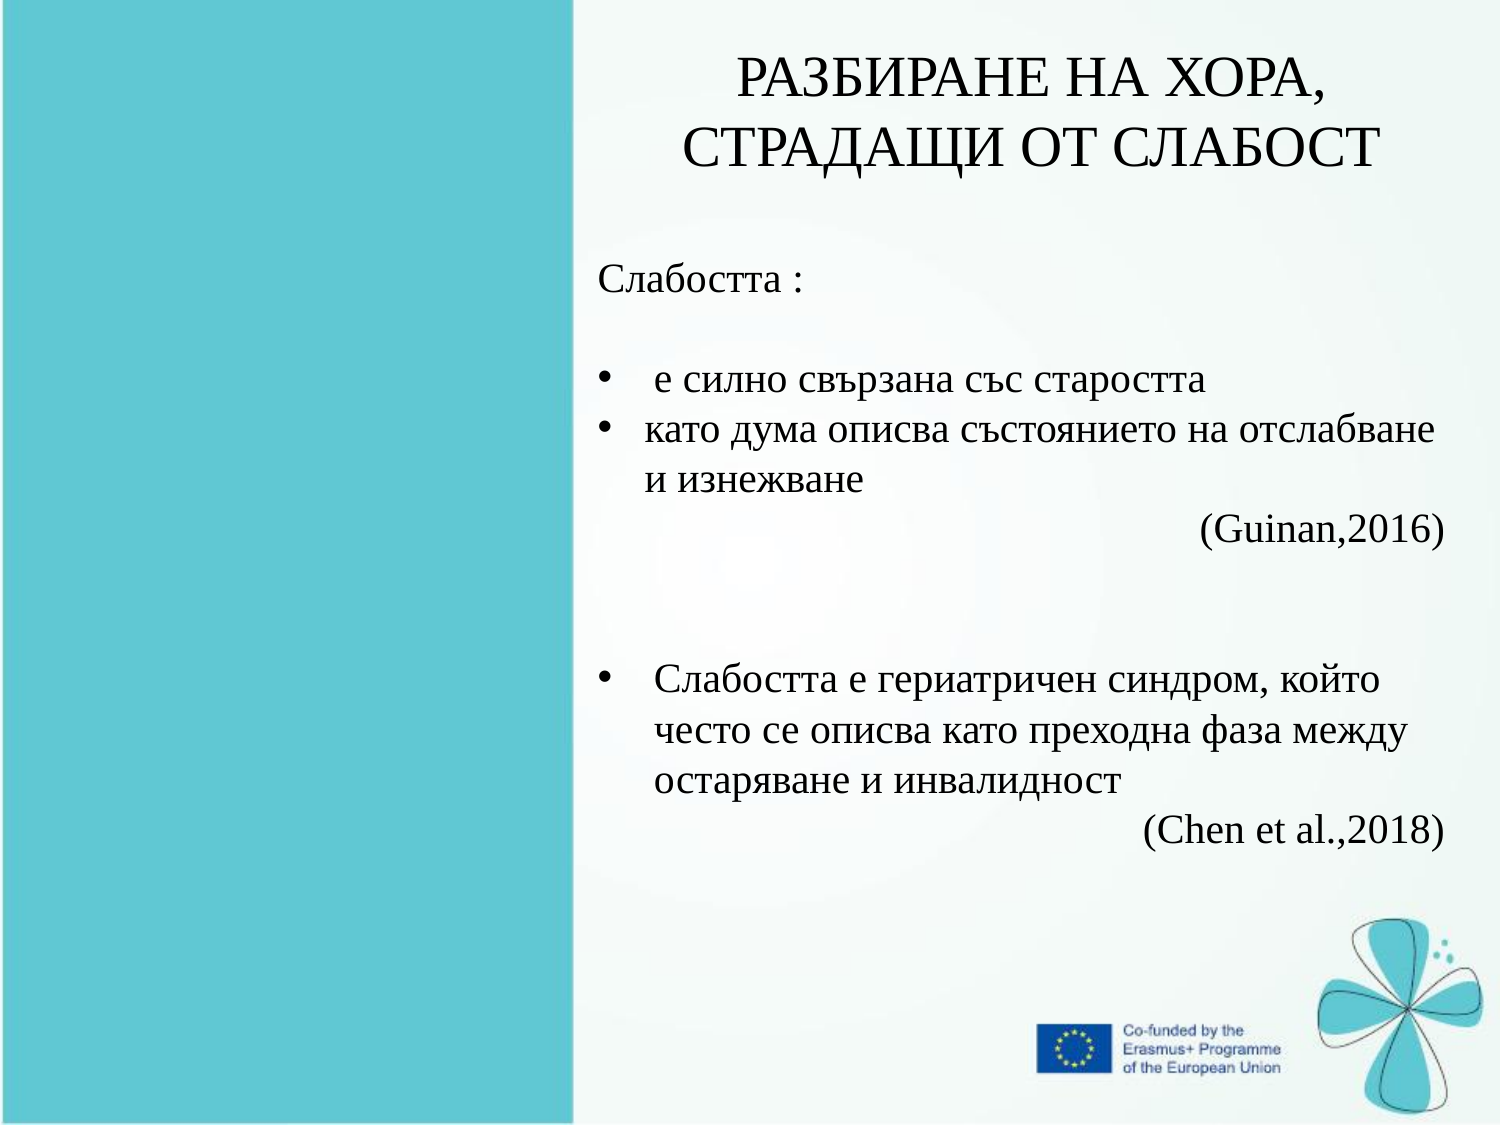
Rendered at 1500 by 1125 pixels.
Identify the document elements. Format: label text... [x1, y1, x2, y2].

text_box Слабостта : е силно свързана със старостта като дума описва състоянието на отслабване и изнежване (Guinan,2016) Слабостта е гериатричен синдром, който често се описва като преходна фаза между остаряване и инвалидност (Chen et al.,2018) [582, 243, 1461, 959]
text_box РАЗБИРАНЕ НА ХОРА, СТРАДАЩИ ОТ СЛАБОСТ [603, 30, 1461, 186]
picture [0, 0, 1500, 1125]
